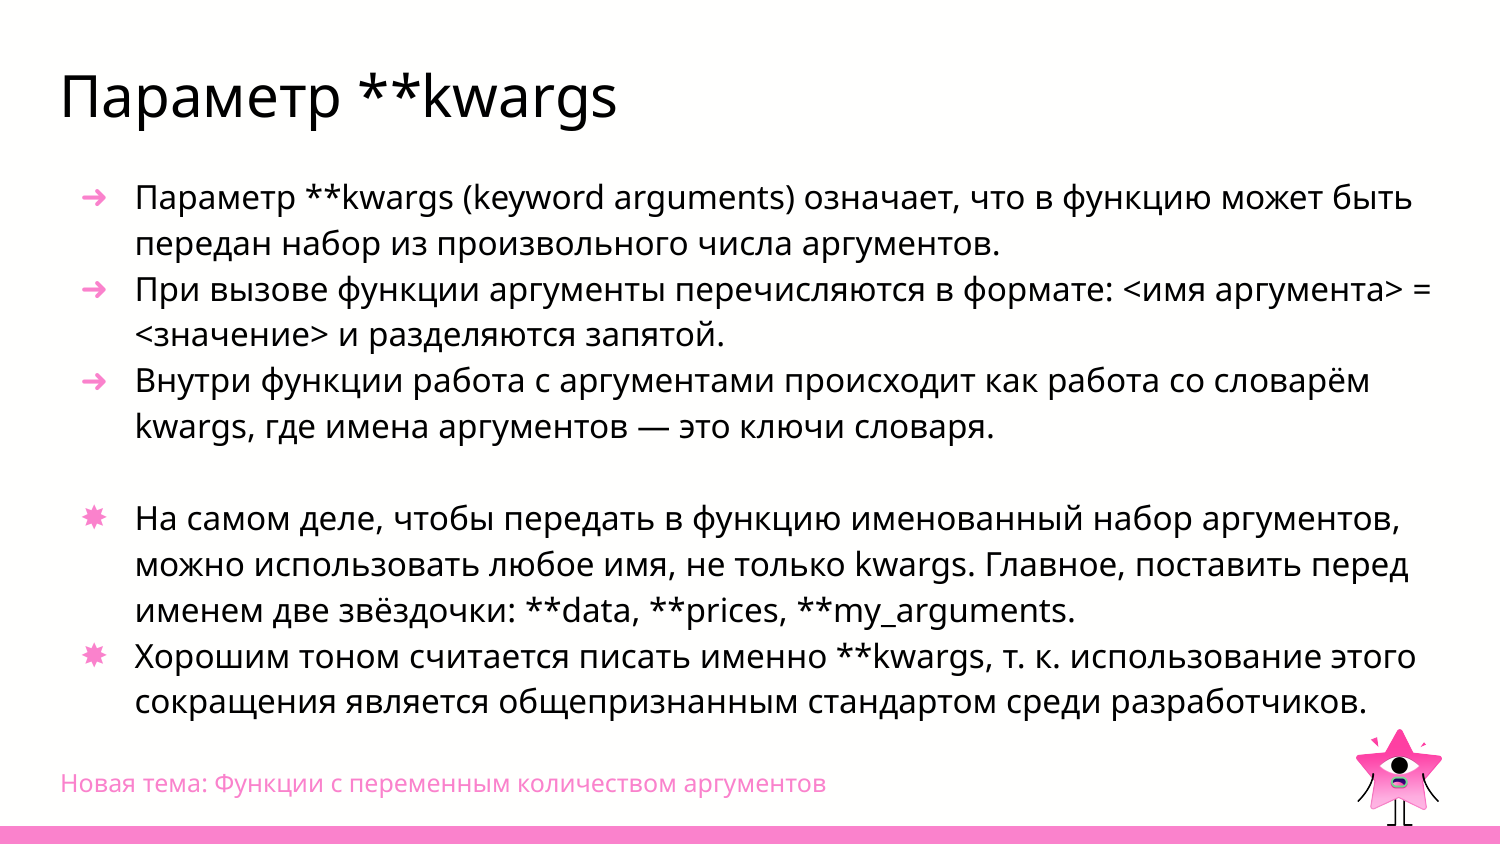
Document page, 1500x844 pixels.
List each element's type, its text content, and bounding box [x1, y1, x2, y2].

subtitle Новая тема: Функции с переменным количеством аргументов [60, 767, 1233, 813]
picture [1356, 729, 1442, 826]
list Параметр **kwargs (keyword arguments) означает, что в функцию может быть передан набор из произвольного числа аргументов. При вызове функции аргументы перечисляются в формате: <имя аргумента> = <значение> и разделяются запятой. Внутри функции работа с аргументами происходит как работа со словарём kwargs, где имена аргументов ― это ключи словаря. На самом деле, чтобы передать в функцию именованный набор аргументов, можно использовать любое имя, не только kwargs. Главное, поставить перед именем две звёздочки: **data, **prices, **my_arguments. Хорошим тоном считается писать именно **kwargs, т. к. использование этого сокращения является общепризнанным стандартом среди разработчиков. [59, 169, 1472, 709]
title Параметр **kwargs [59, 59, 1441, 150]
